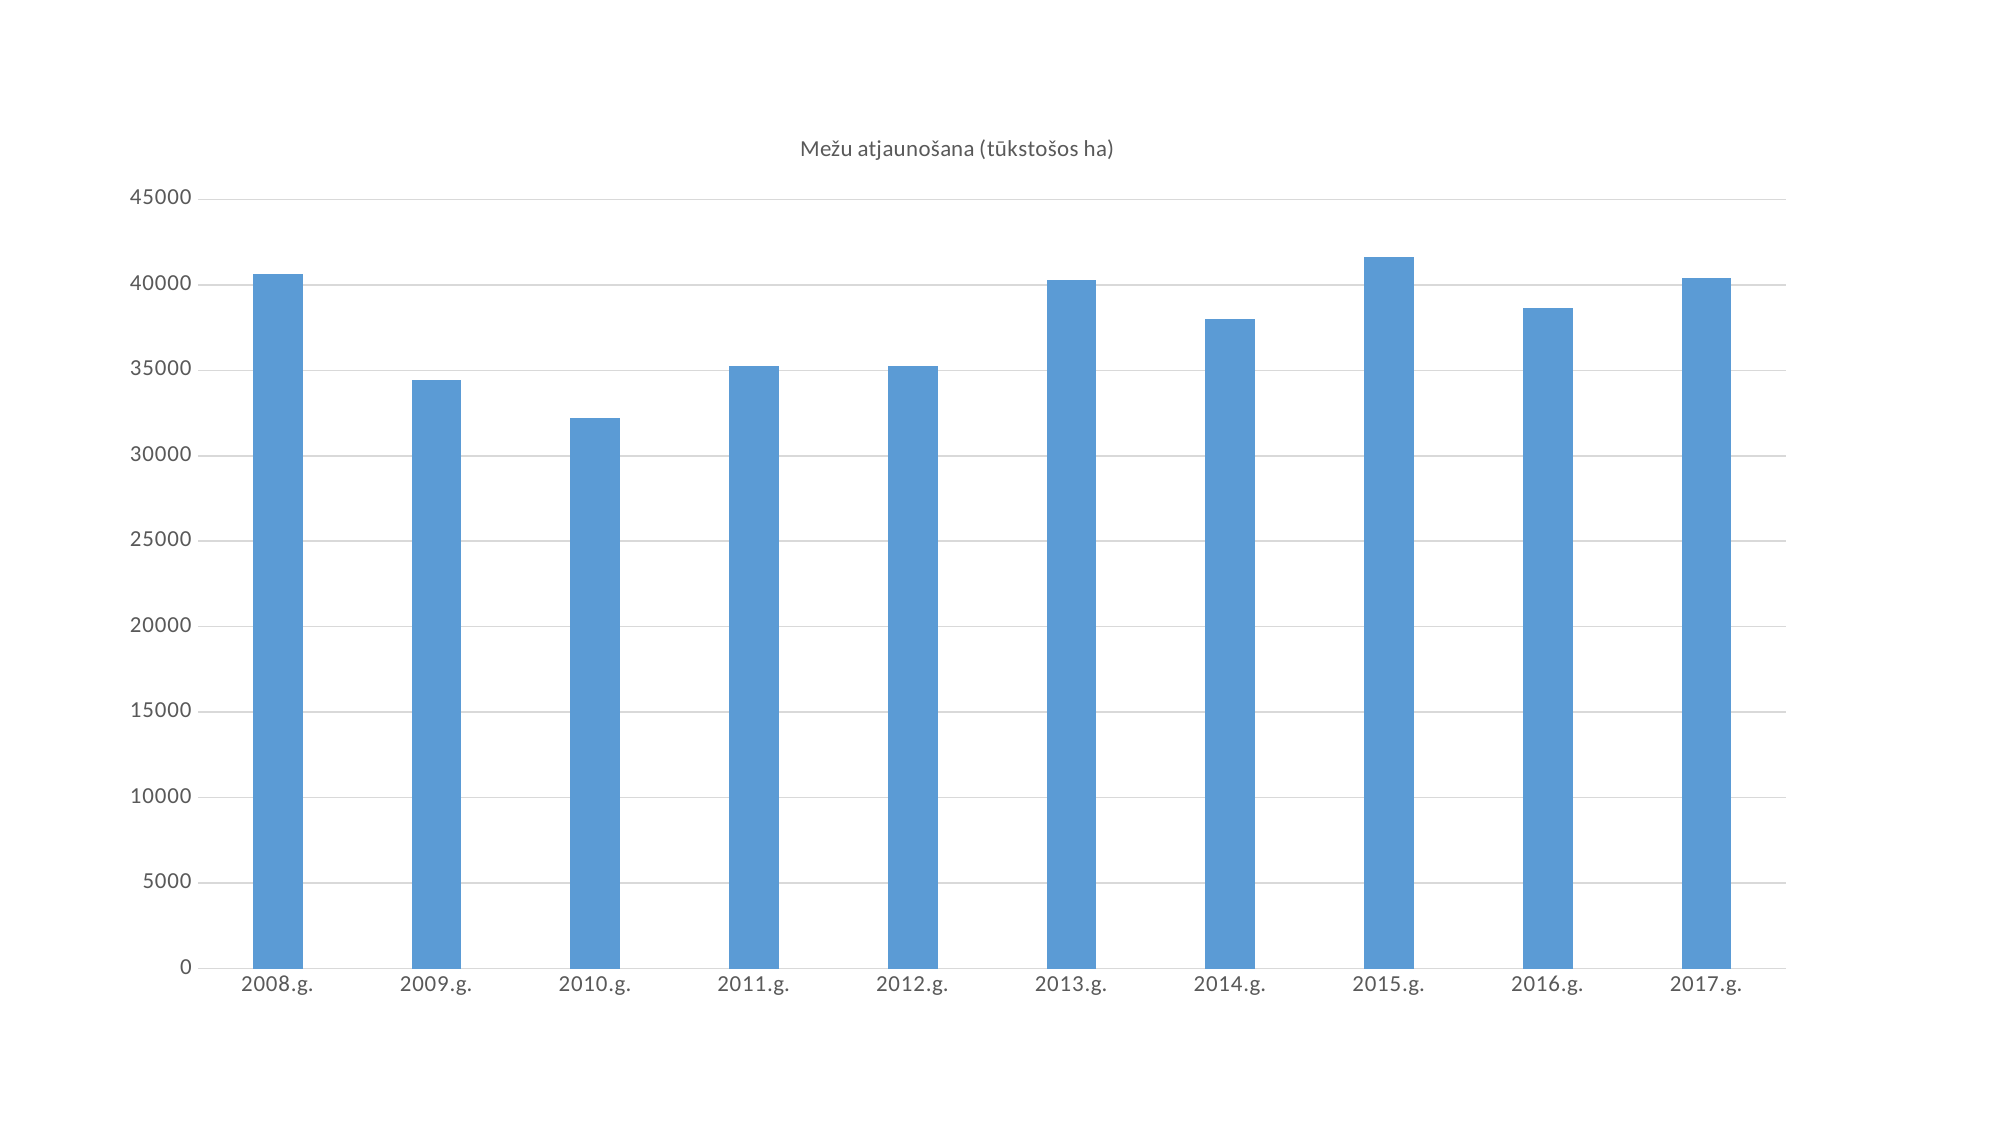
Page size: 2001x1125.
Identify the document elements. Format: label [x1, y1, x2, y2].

chart [95, 105, 1821, 1017]
